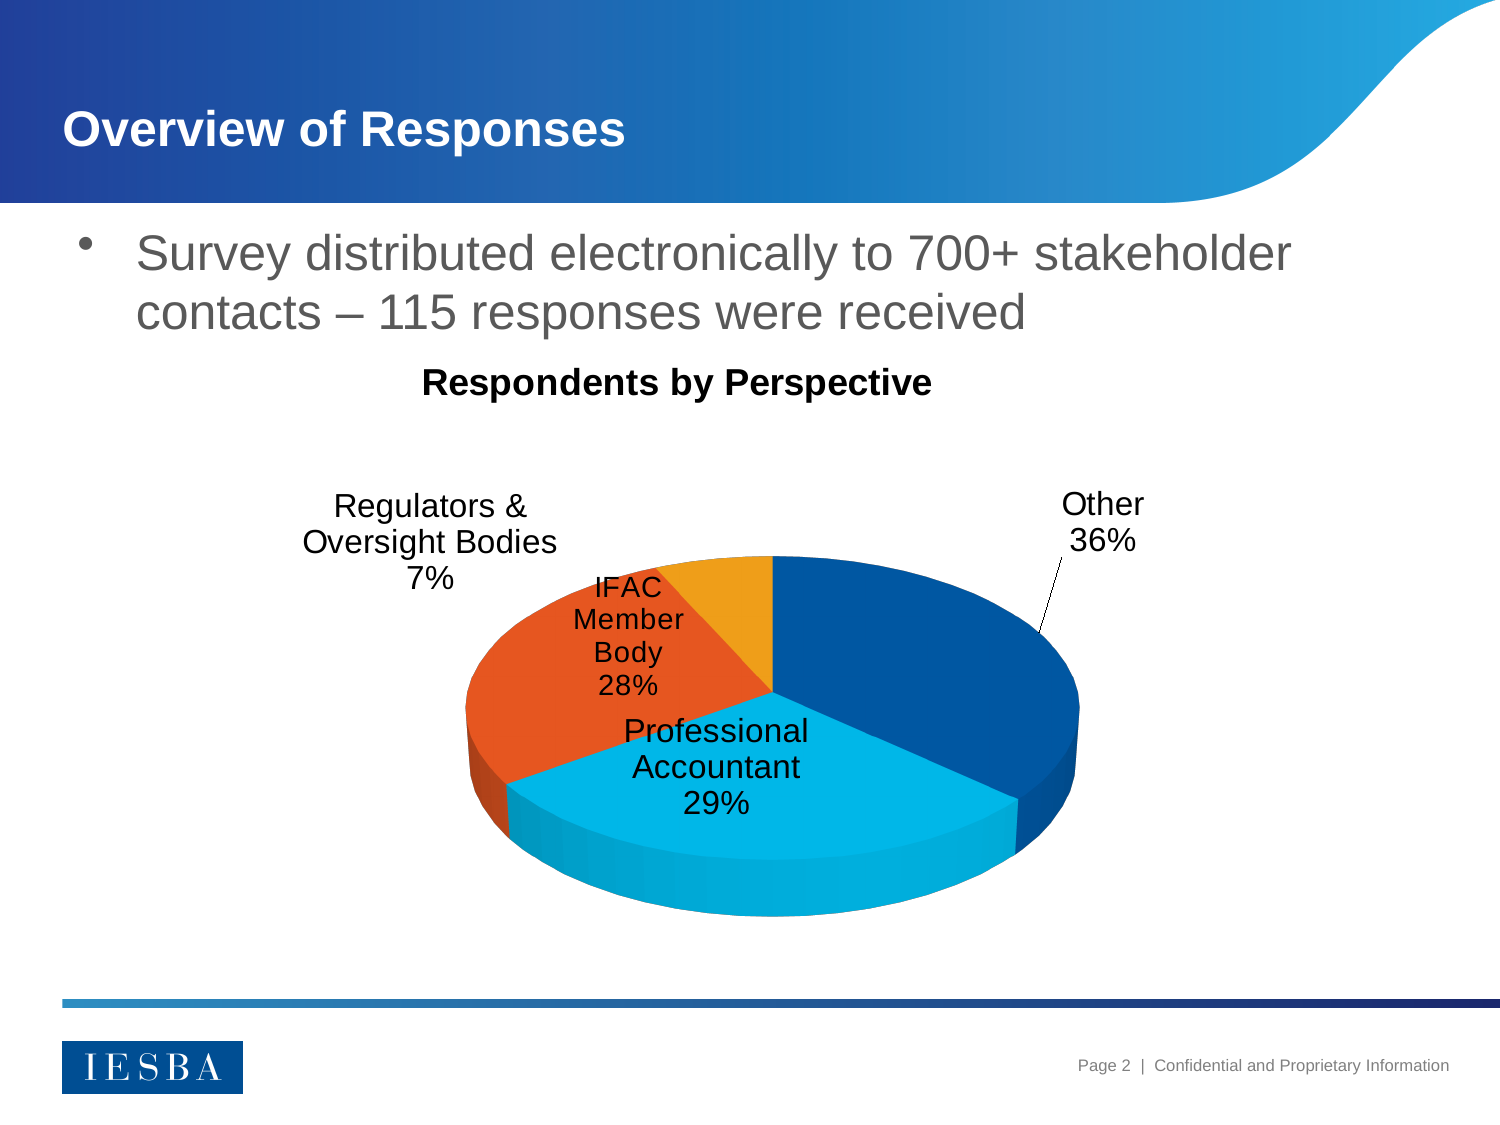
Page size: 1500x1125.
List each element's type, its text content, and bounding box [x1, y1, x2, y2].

picture [62, 1041, 243, 1094]
list Survey distributed electronically to 700+ stakeholder contacts – 115 responses were received [62, 212, 1450, 988]
picture [0, 0, 1497, 203]
chart [199, 349, 1227, 1038]
title Overview of Responses [62, 112, 1300, 200]
